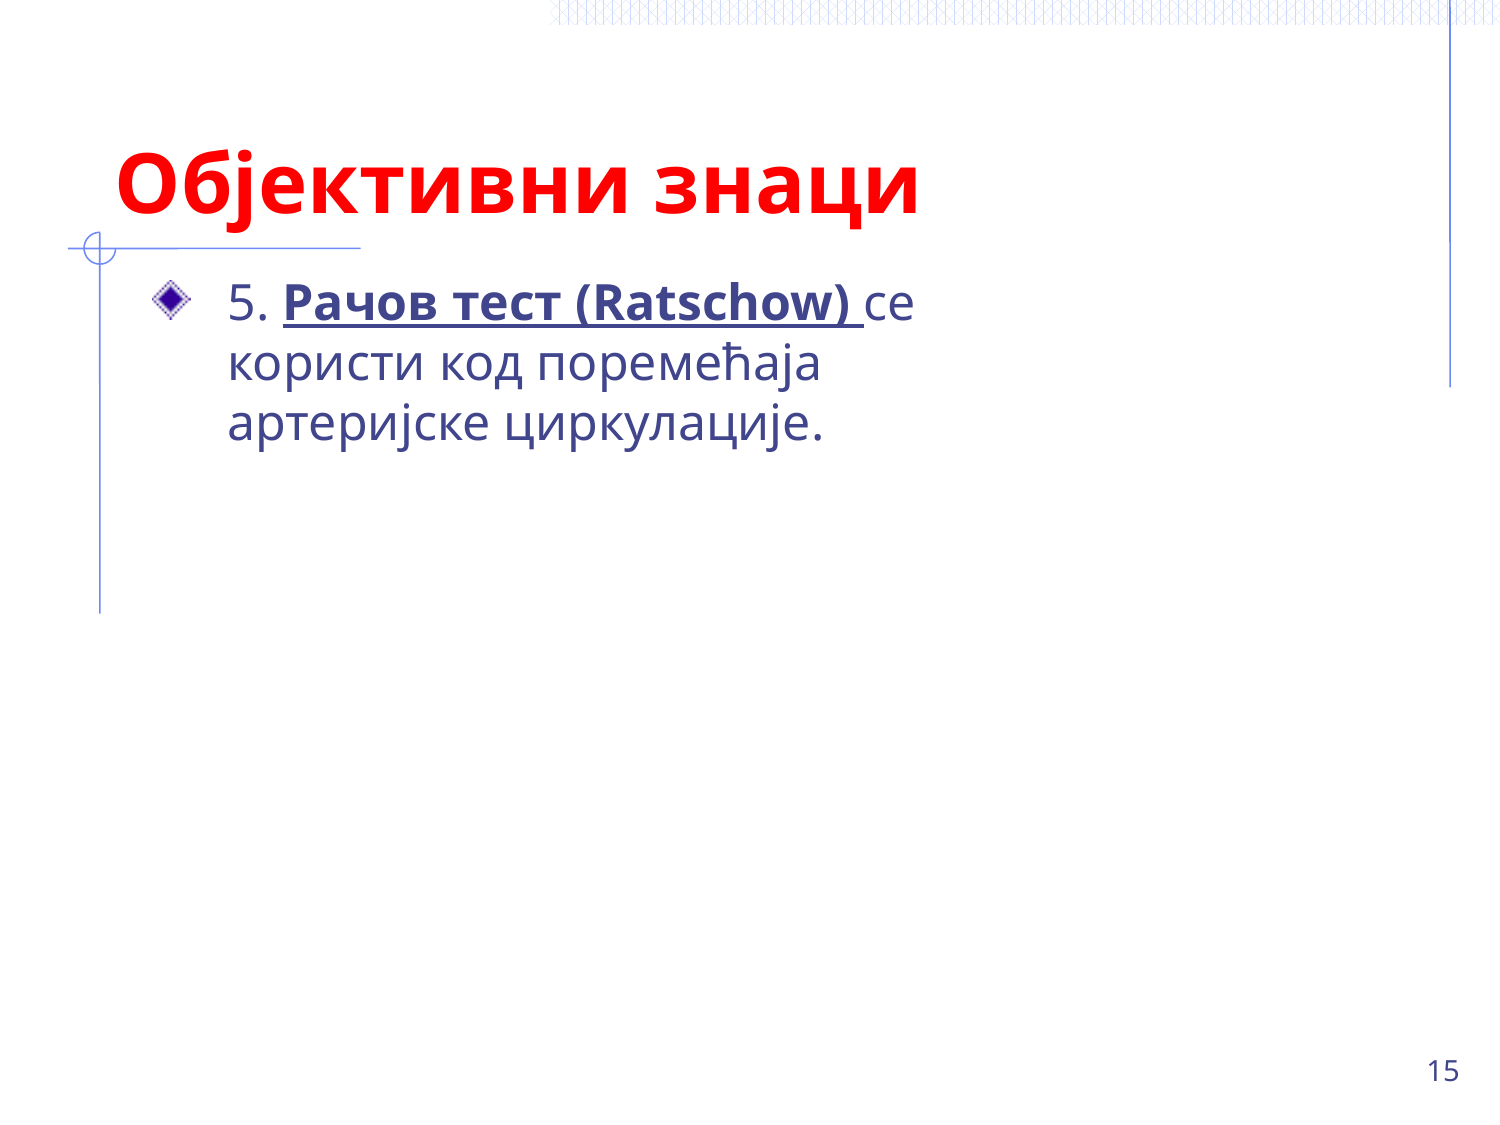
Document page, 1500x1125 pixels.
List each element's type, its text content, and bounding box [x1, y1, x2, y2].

picture [152, 280, 191, 320]
title Објективни знаци [99, 49, 1376, 238]
list 5. Рачов тест (Ratschow) се користи код поремећаја артеријске циркулације. [137, 262, 1013, 938]
slide_number 15 [1162, 1025, 1475, 1100]
